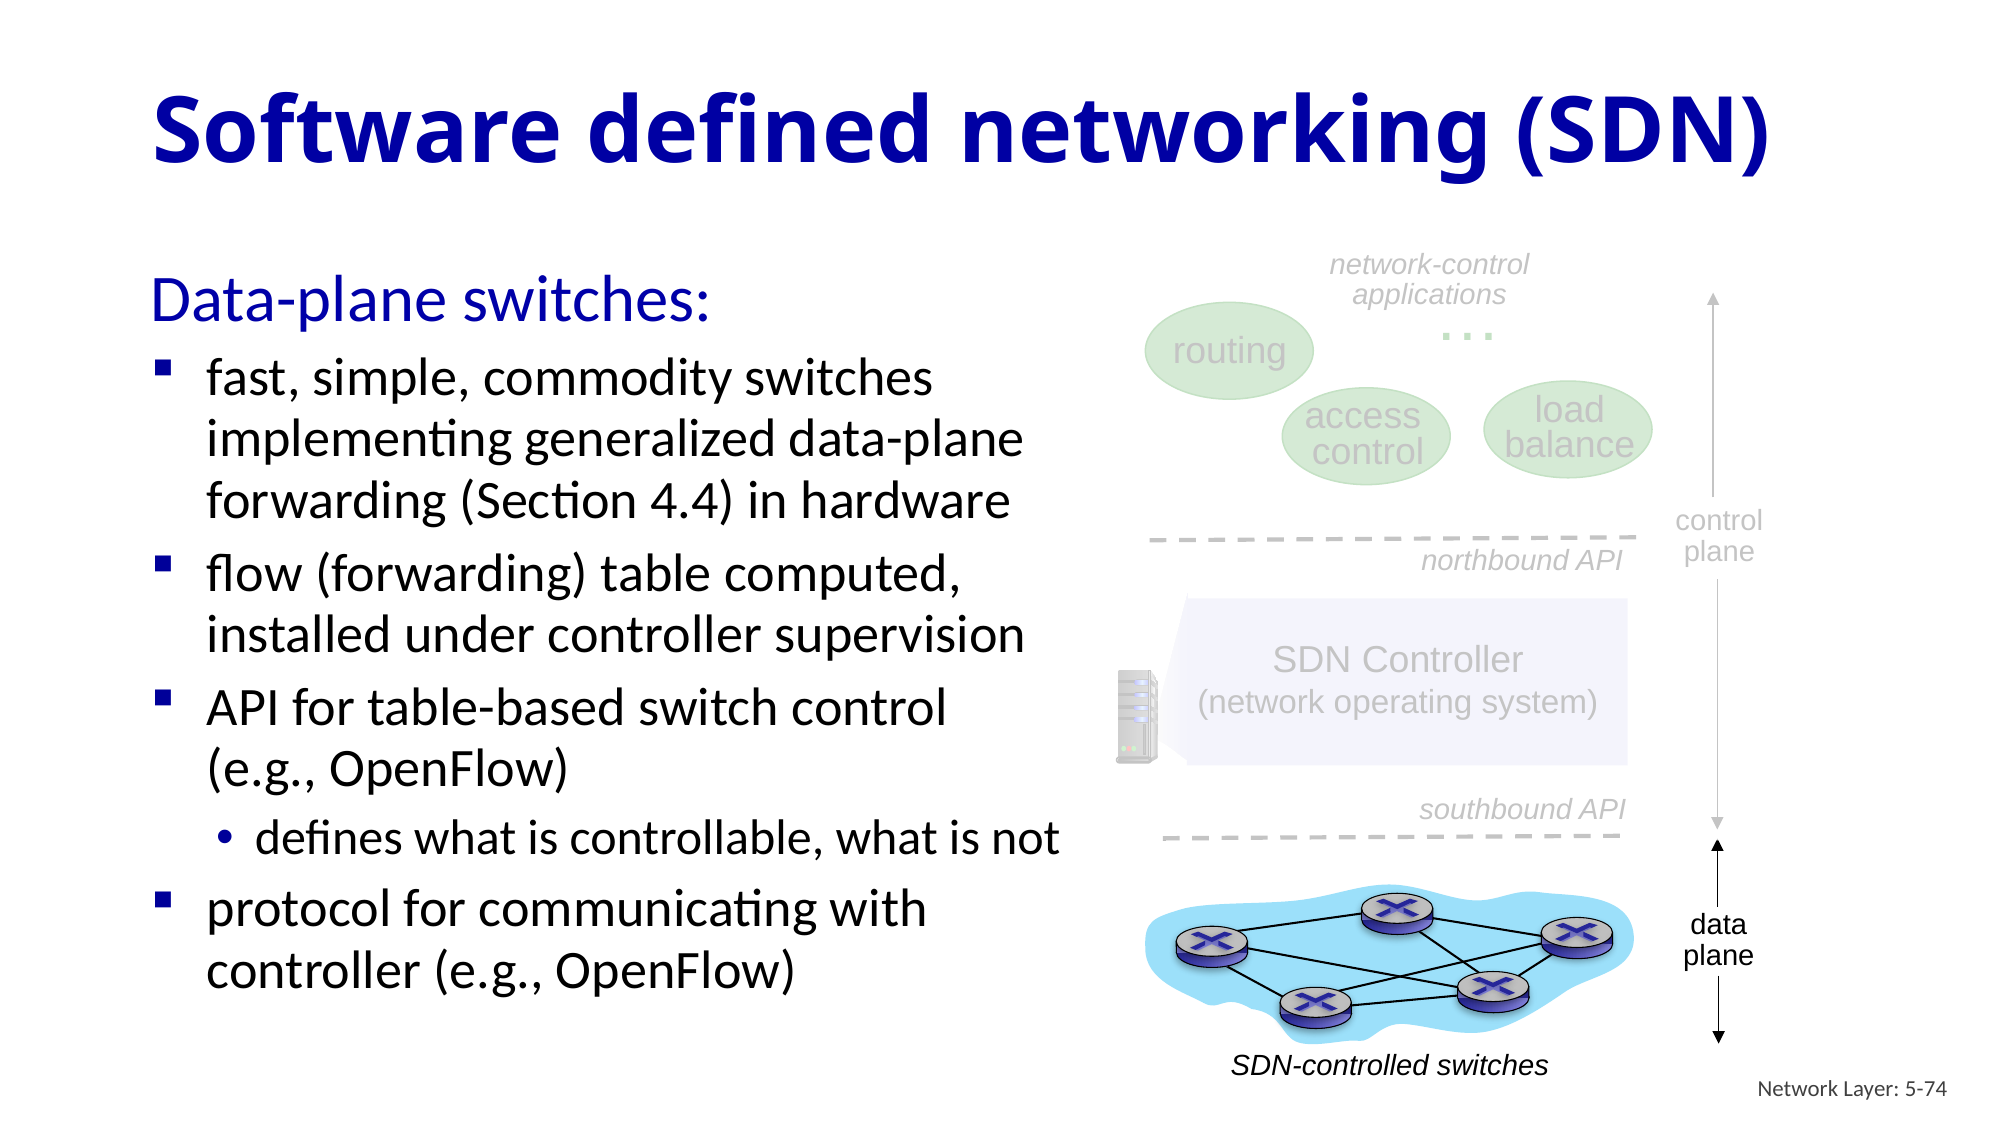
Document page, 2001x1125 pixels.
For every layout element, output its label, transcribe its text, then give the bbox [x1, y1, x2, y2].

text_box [1116, 242, 1748, 1091]
slide_number Network Layer: 5-74 [1512, 1056, 1963, 1117]
text_box Data-plane switches: fast, simple, commodity switches implementing generalized data-plane forwarding (Section 4.4) in hardware flow (forwarding) table computed, installed under controller supervision API for table-based switch control (e.g., OpenFlow) defines what is controllable, what is not protocol for communicating with controller (e.g., OpenFlow) [135, 259, 1082, 1096]
title Software defined networking (SDN) [137, 59, 1863, 207]
text_box [1082, 200, 1762, 841]
